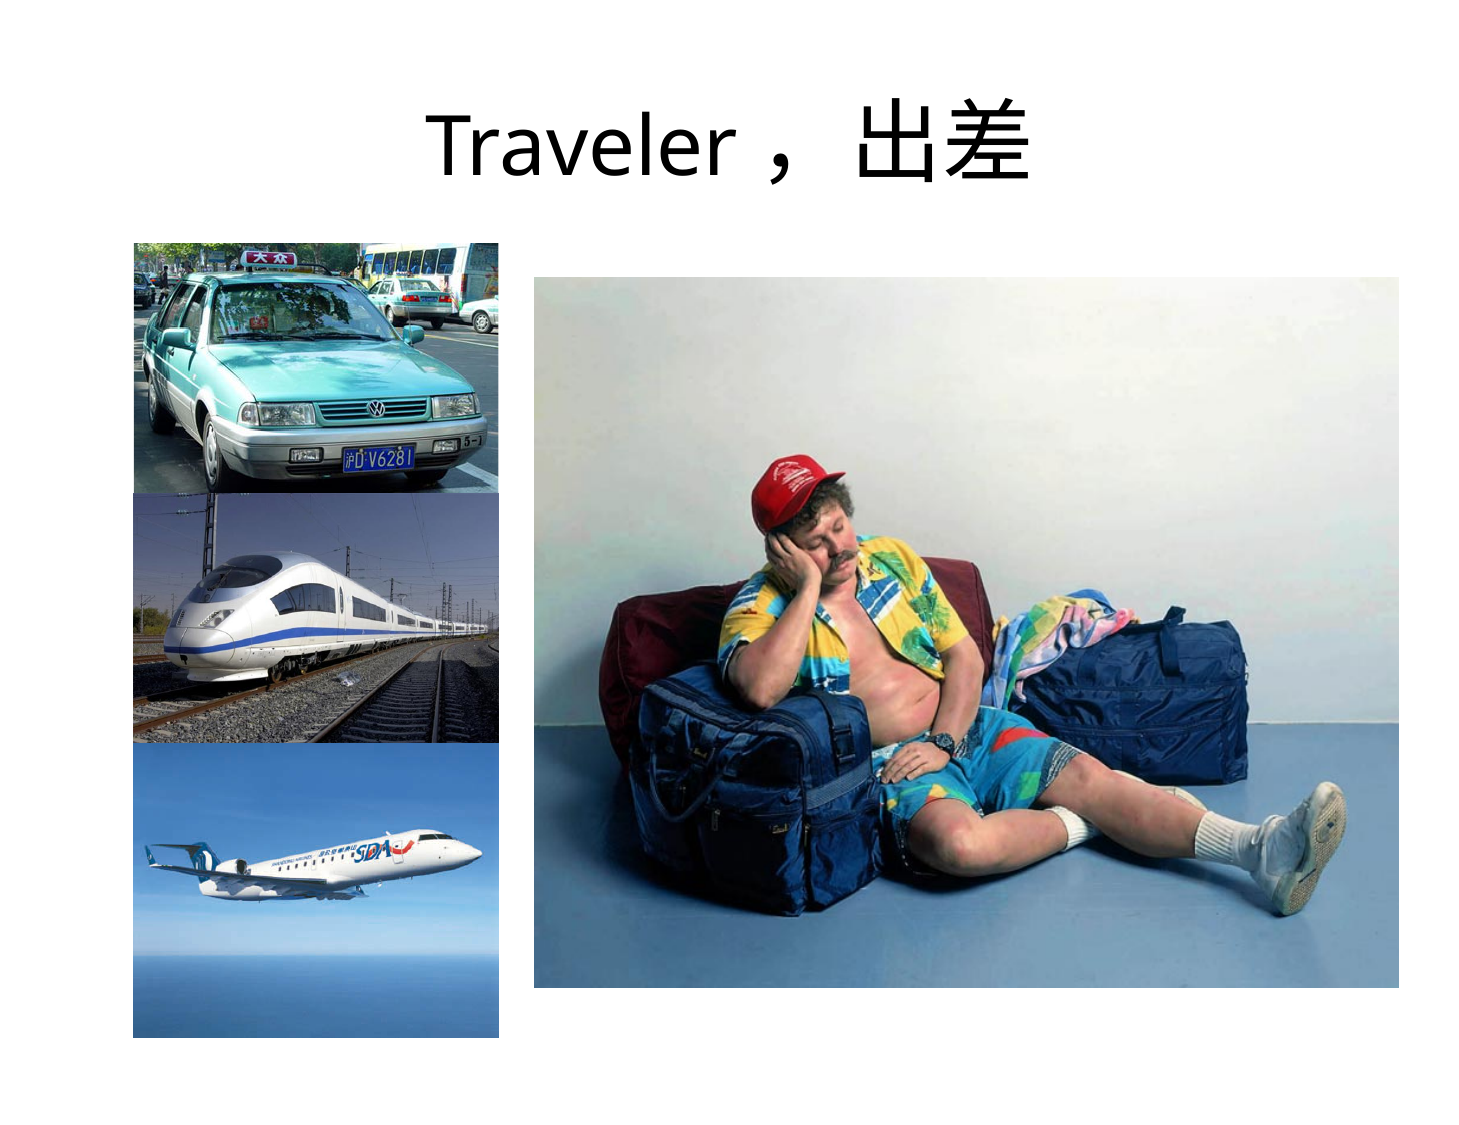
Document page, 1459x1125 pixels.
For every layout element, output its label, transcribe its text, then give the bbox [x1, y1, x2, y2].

picture [534, 277, 1399, 988]
title Traveler，出差 [72, 44, 1387, 233]
picture [133, 242, 499, 1038]
